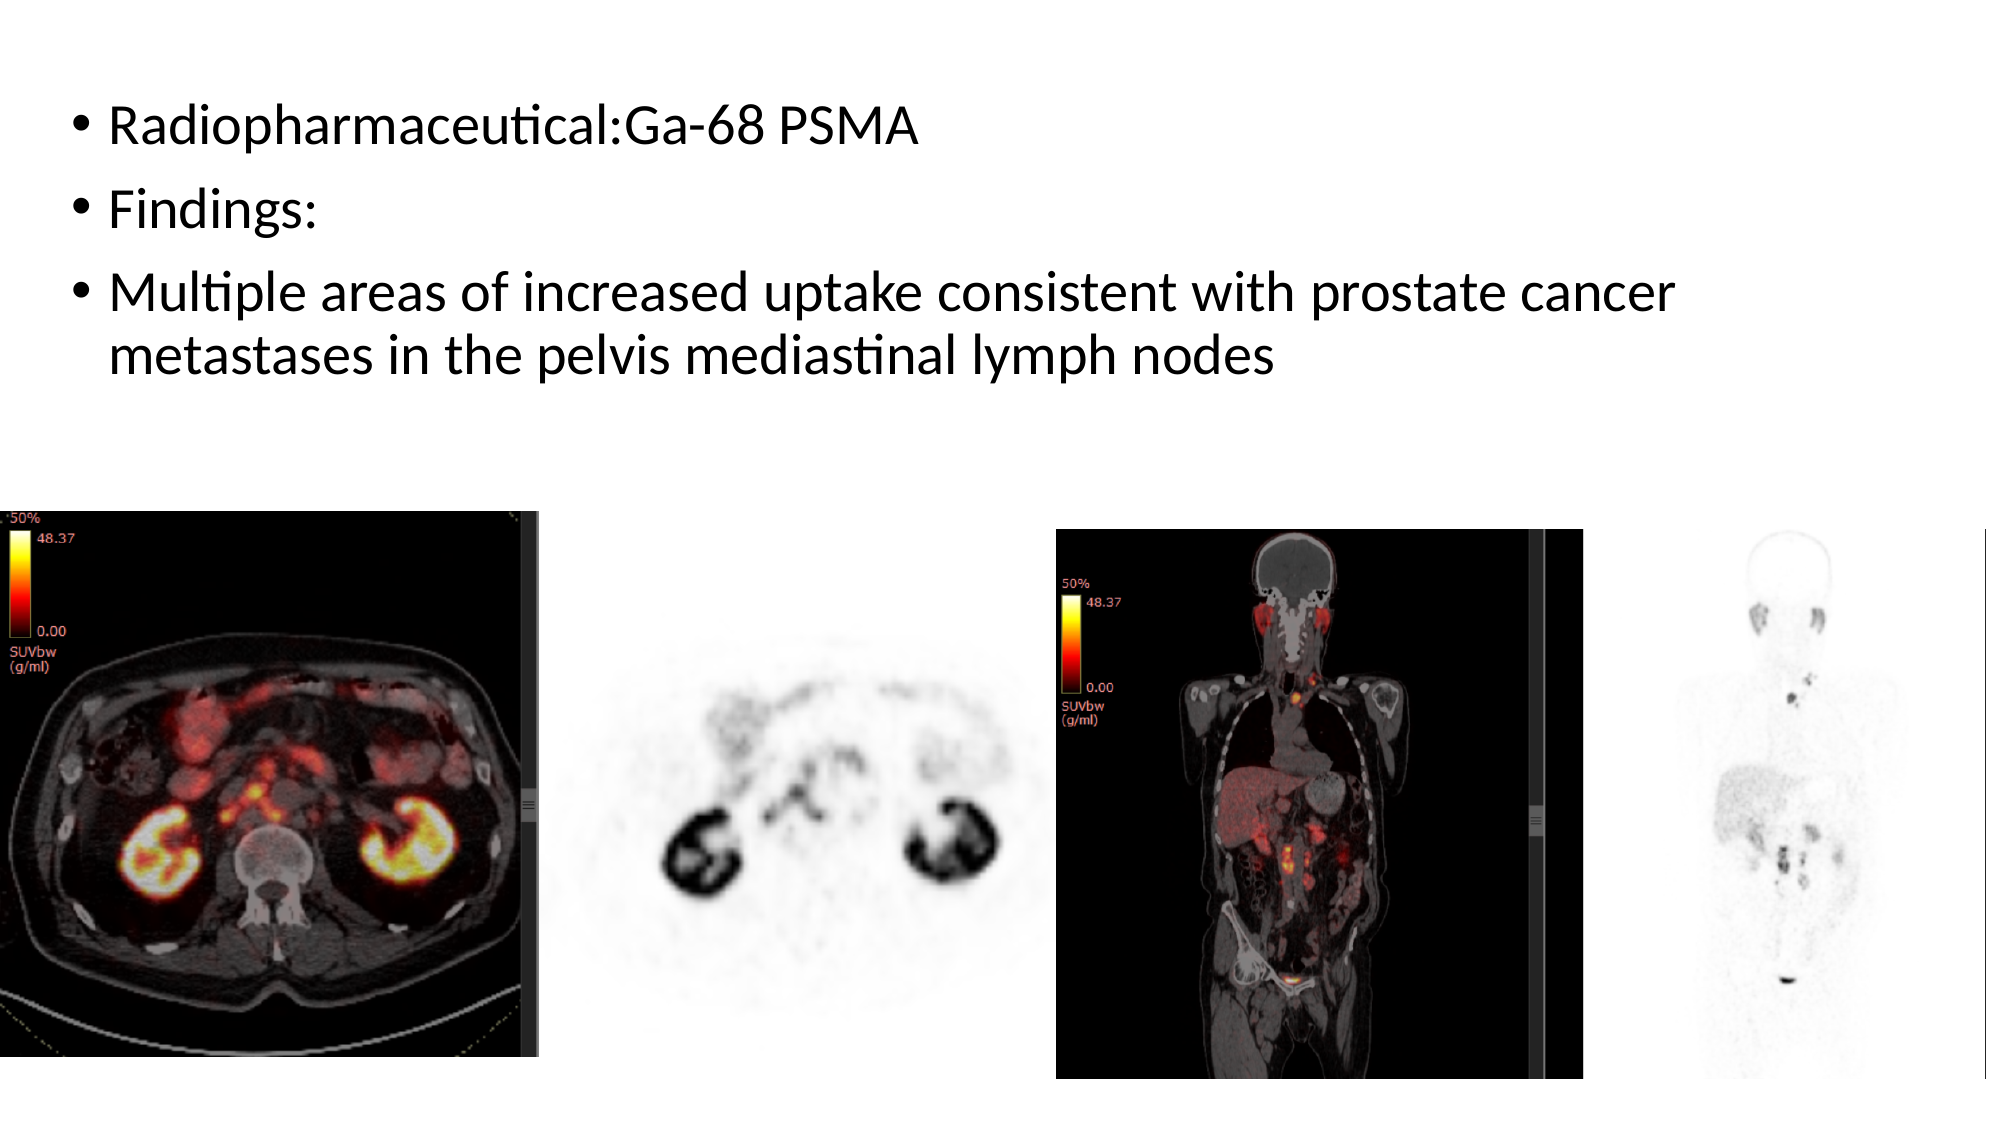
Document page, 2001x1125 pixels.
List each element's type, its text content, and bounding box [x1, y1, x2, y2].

picture [0, 511, 1986, 1079]
text_box Radiopharmaceutical:Ga-68 PSMA Findings: Multiple areas of increased uptake consistent with prostate cancer metastases in the pelvis mediastinal lymph nodes [56, 86, 1943, 395]
